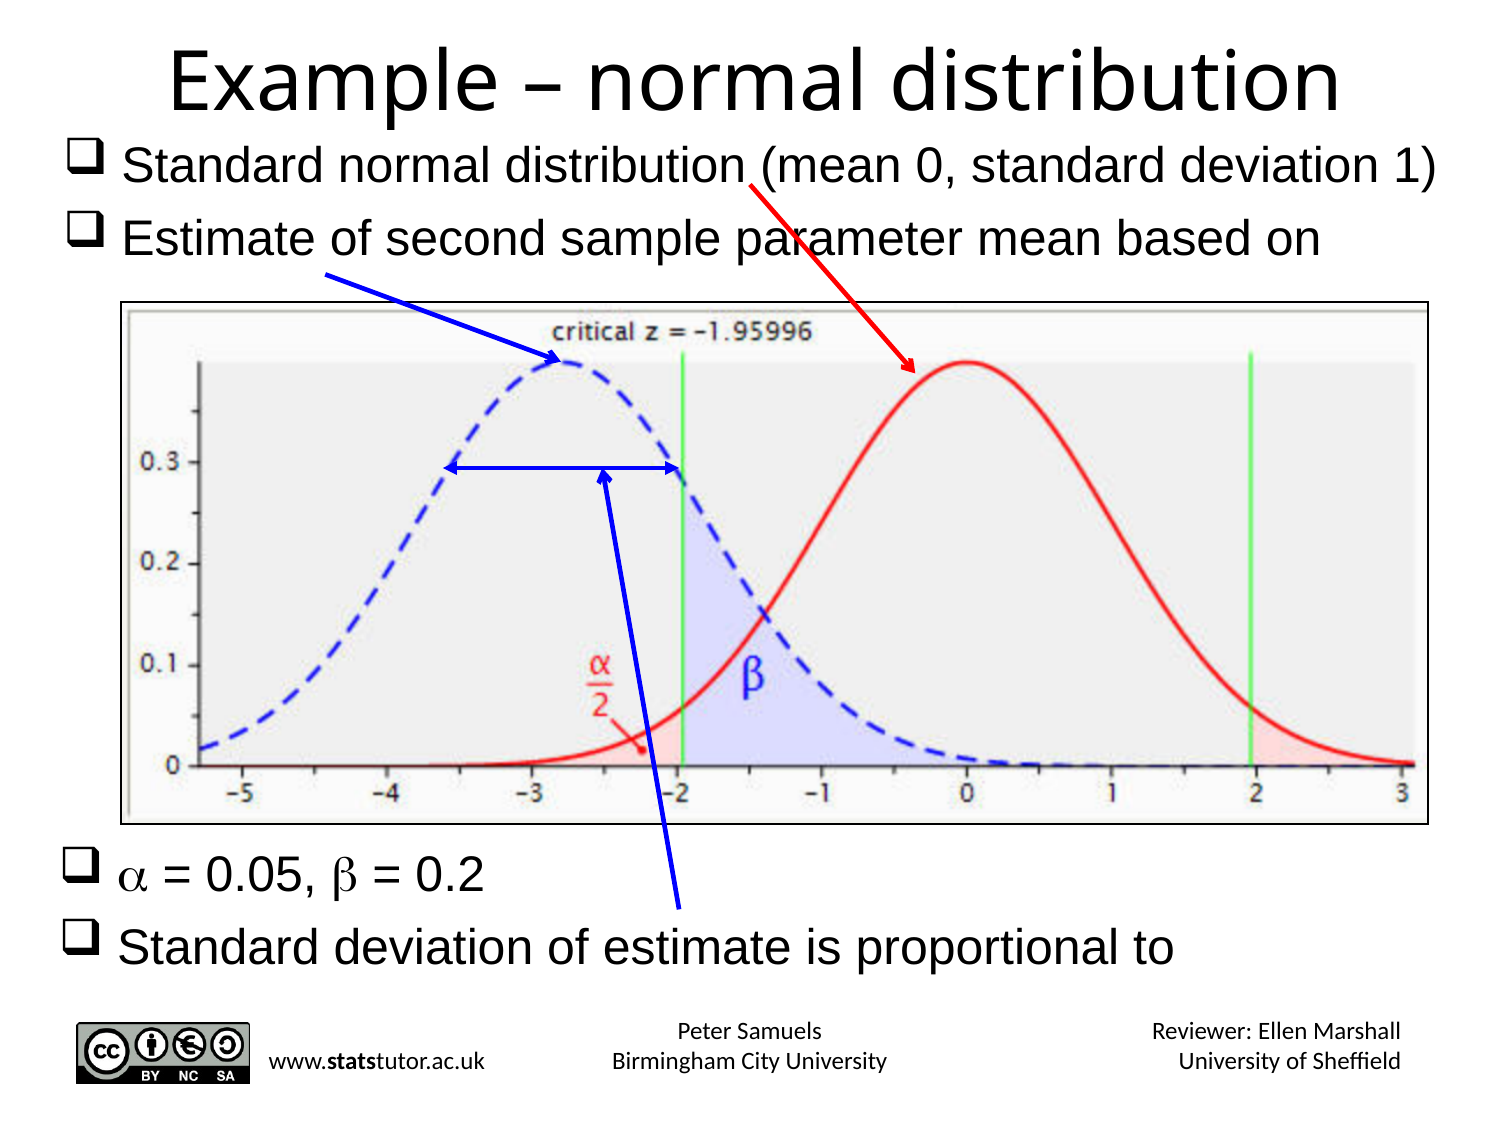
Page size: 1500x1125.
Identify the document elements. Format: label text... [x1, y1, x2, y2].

picture [76, 1022, 251, 1084]
text_box Peter Samuels Birmingham City University [549, 1007, 951, 1083]
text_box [749, 184, 916, 374]
picture [121, 302, 1428, 824]
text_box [324, 274, 562, 362]
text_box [602, 474, 680, 910]
text_box www.statstutor.ac.uk [254, 1036, 526, 1082]
text_box Reviewer: Ellen Marshall University of Sheffield [1038, 1007, 1417, 1083]
title Example – normal distribution [51, 19, 1459, 135]
